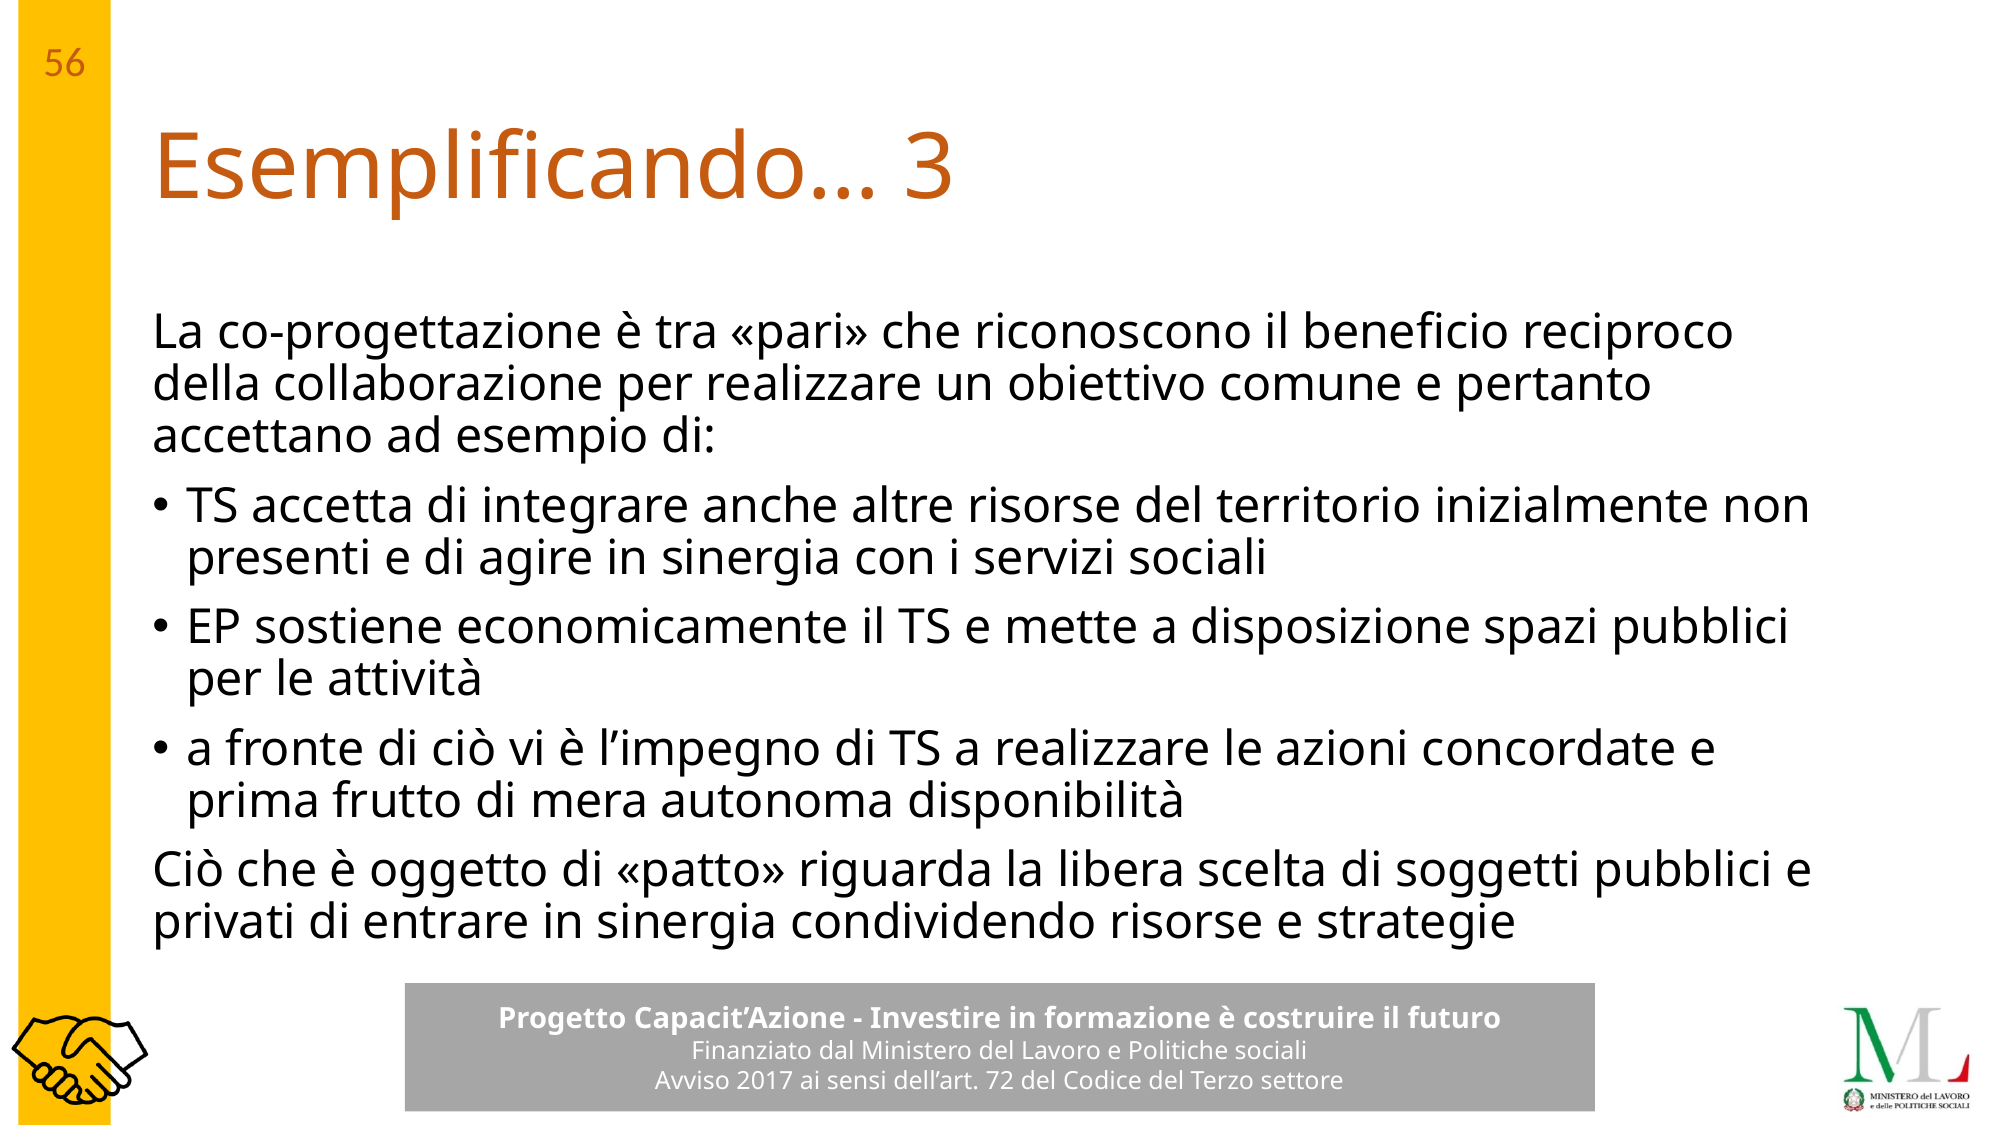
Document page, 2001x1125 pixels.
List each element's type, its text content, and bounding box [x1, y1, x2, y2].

picture [1826, 1006, 1987, 1112]
list La co-progettazione è tra «pari» che riconoscono il beneficio reciproco della collaborazione per realizzare un obiettivo comune e pertanto accettano ad esempio di: TS accetta di integrare anche altre risorse del territorio inizialmente non presenti e di agire in sinergia con i servizi sociali EP sostiene economicamente il TS e mette a disposizione spazi pubblici per le attività a fronte di ciò vi è l’impegno di TS a realizzare le azioni concordate e prima frutto di mera autonoma disponibilità Ciò che è oggetto di «patto» riguarda la libera scelta di soggetti pubblici e privati di entrare in sinergia condividendo risorse e strategie [137, 299, 1863, 964]
slide_number 56 [1911, 1057, 1995, 1118]
title Esemplificando… 3 [137, 59, 1863, 278]
picture [10, 1009, 149, 1109]
